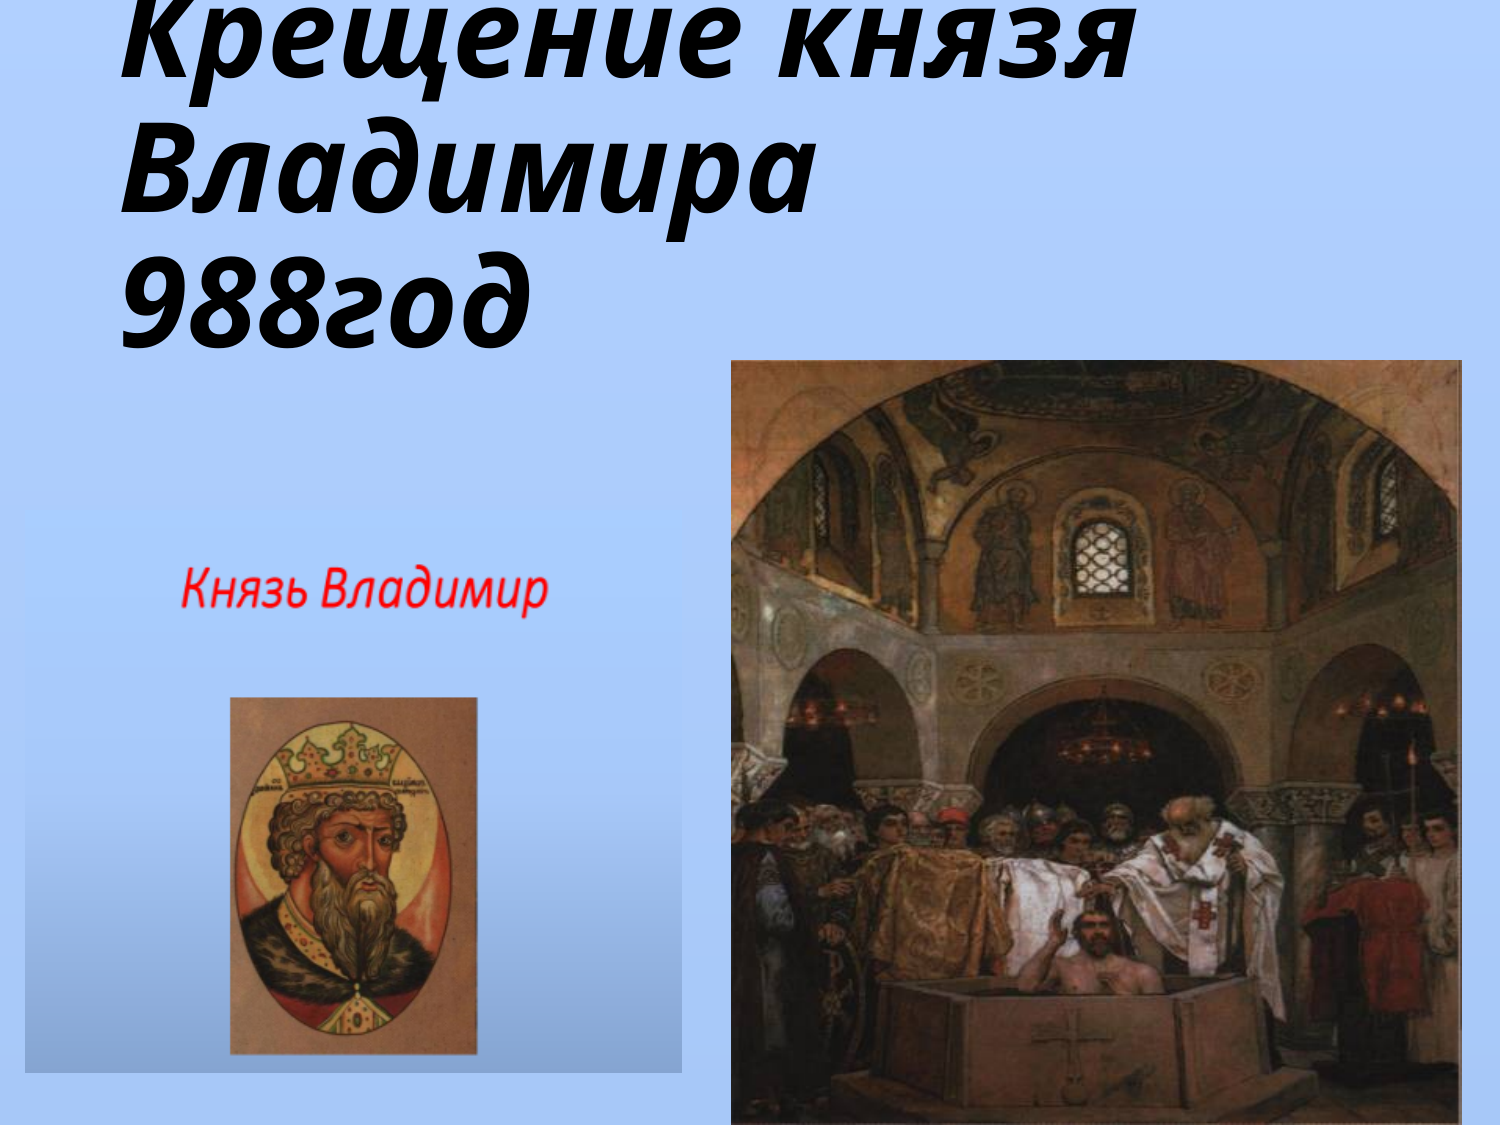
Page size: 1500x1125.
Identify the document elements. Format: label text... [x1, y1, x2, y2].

title Крещение князя Владимира 988год [103, 63, 1398, 282]
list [25, 509, 682, 1073]
picture [730, 360, 1462, 1125]
